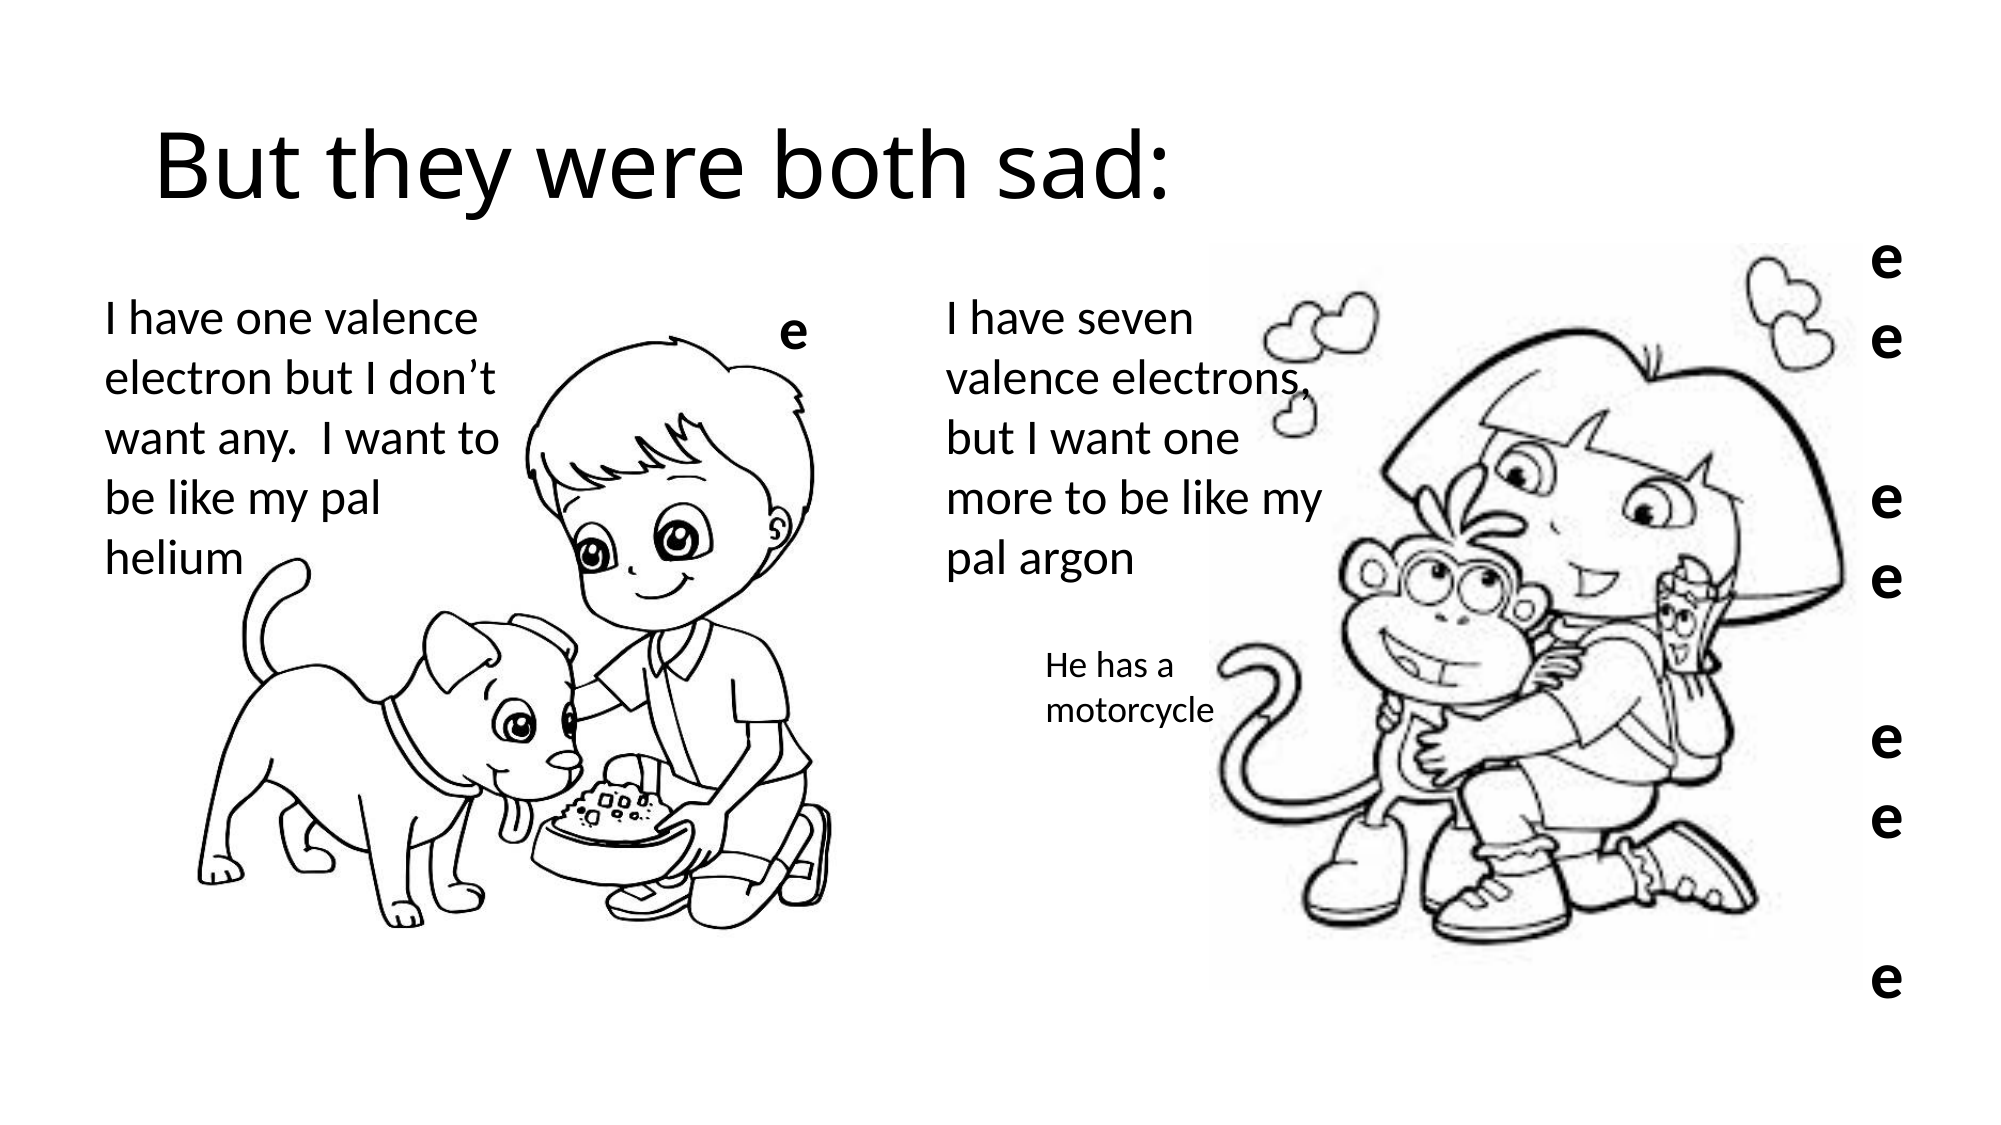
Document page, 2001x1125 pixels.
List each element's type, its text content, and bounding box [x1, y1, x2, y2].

text_box e e e e e e e [1855, 204, 1957, 1020]
text_box He has a motorcycle [1030, 632, 1209, 738]
text_box I have one valence electron but I don’t want any. I want to be like my pal helium [89, 277, 525, 592]
text_box e [764, 283, 1105, 369]
picture [187, 306, 841, 959]
picture [1209, 243, 1863, 990]
text_box I have seven valence electrons, but I want one more to be like my pal argon [930, 277, 1209, 592]
title But they were both sad: [137, 59, 1863, 278]
